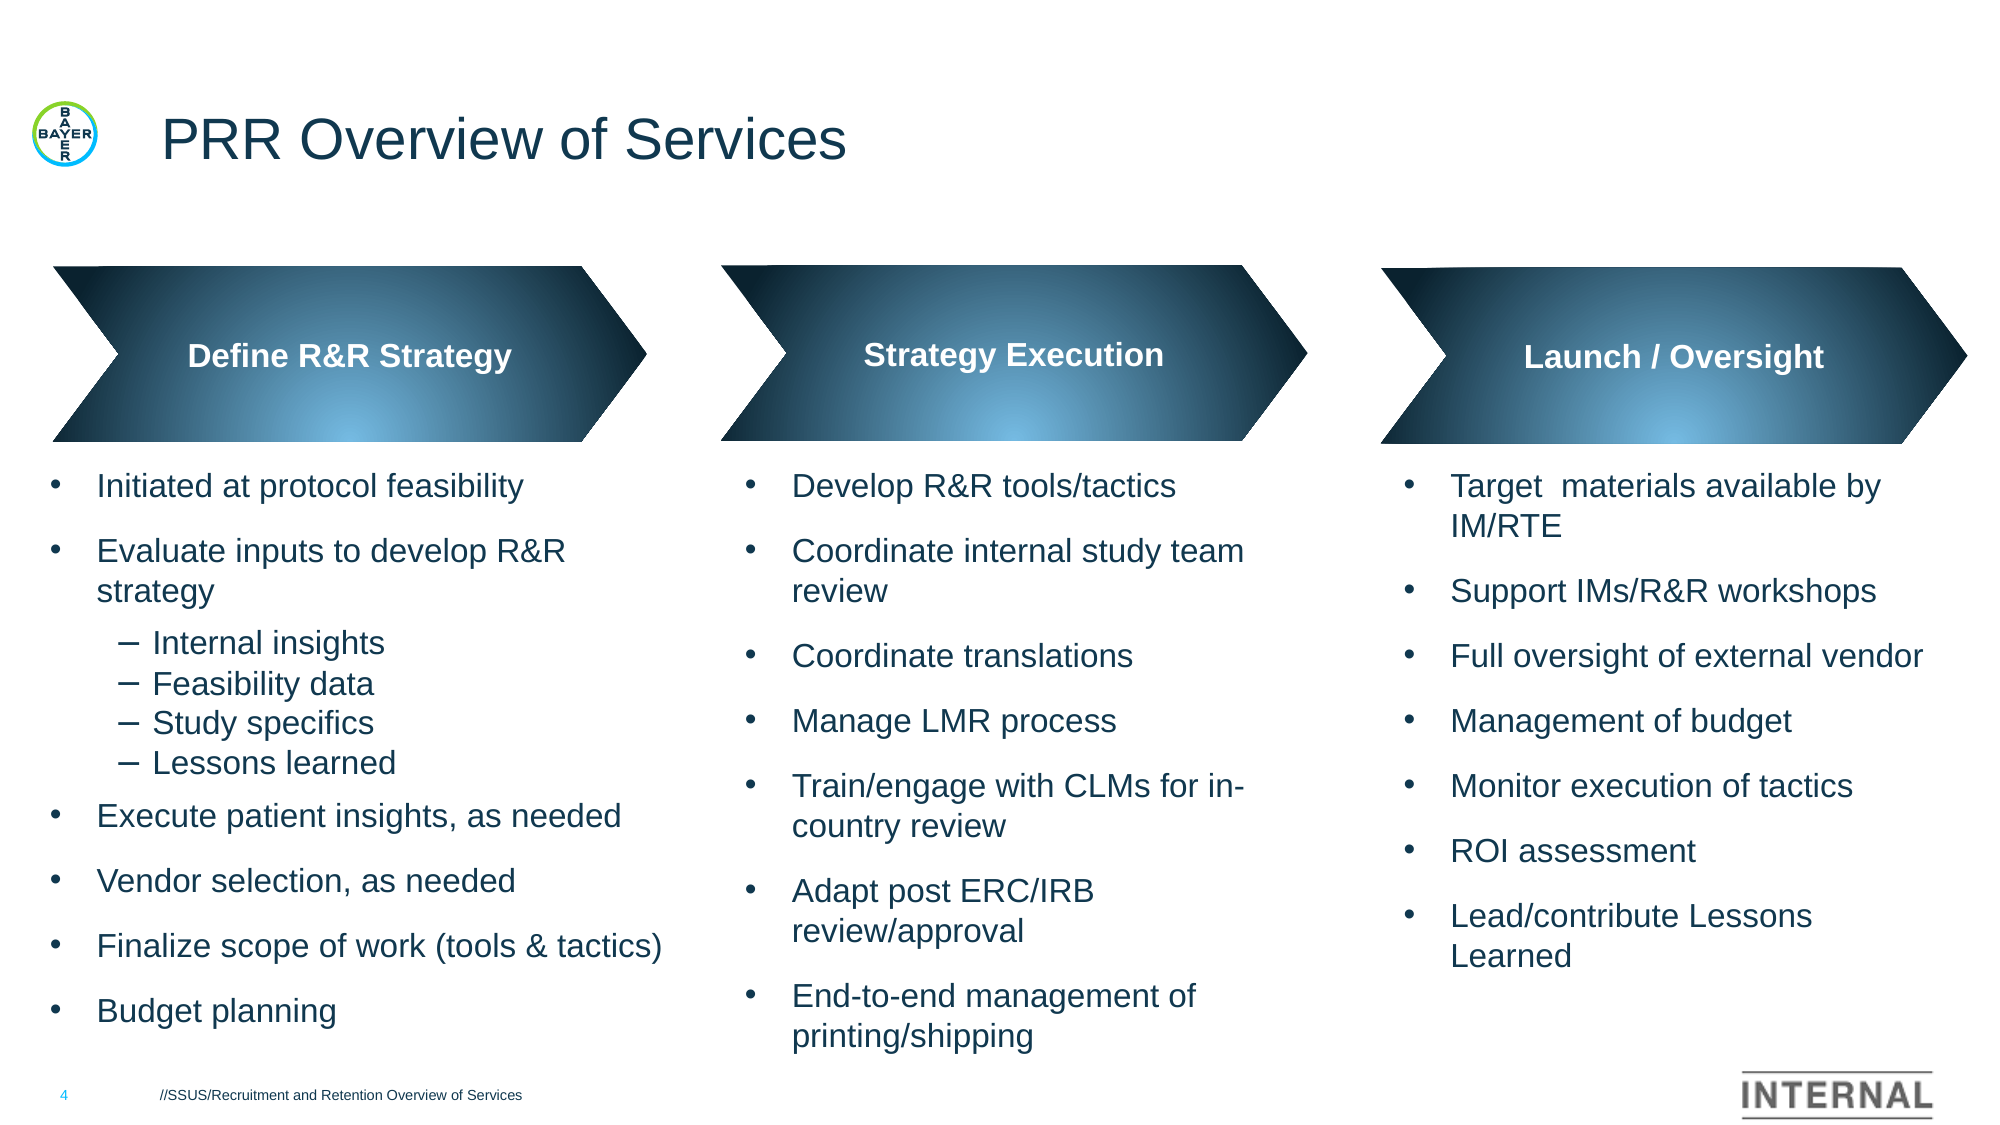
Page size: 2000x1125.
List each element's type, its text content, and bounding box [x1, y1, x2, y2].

picture [1741, 1070, 1934, 1121]
slide_number 4 [32, 1085, 97, 1104]
title PRR Overview of Services [161, 29, 1933, 172]
picture [64, 105, 82, 112]
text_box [31, 266, 688, 981]
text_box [720, 265, 1315, 1029]
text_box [1380, 267, 1968, 1000]
footer //SSUS/Recruitment and Retention Overview of Services [159, 1085, 1578, 1104]
